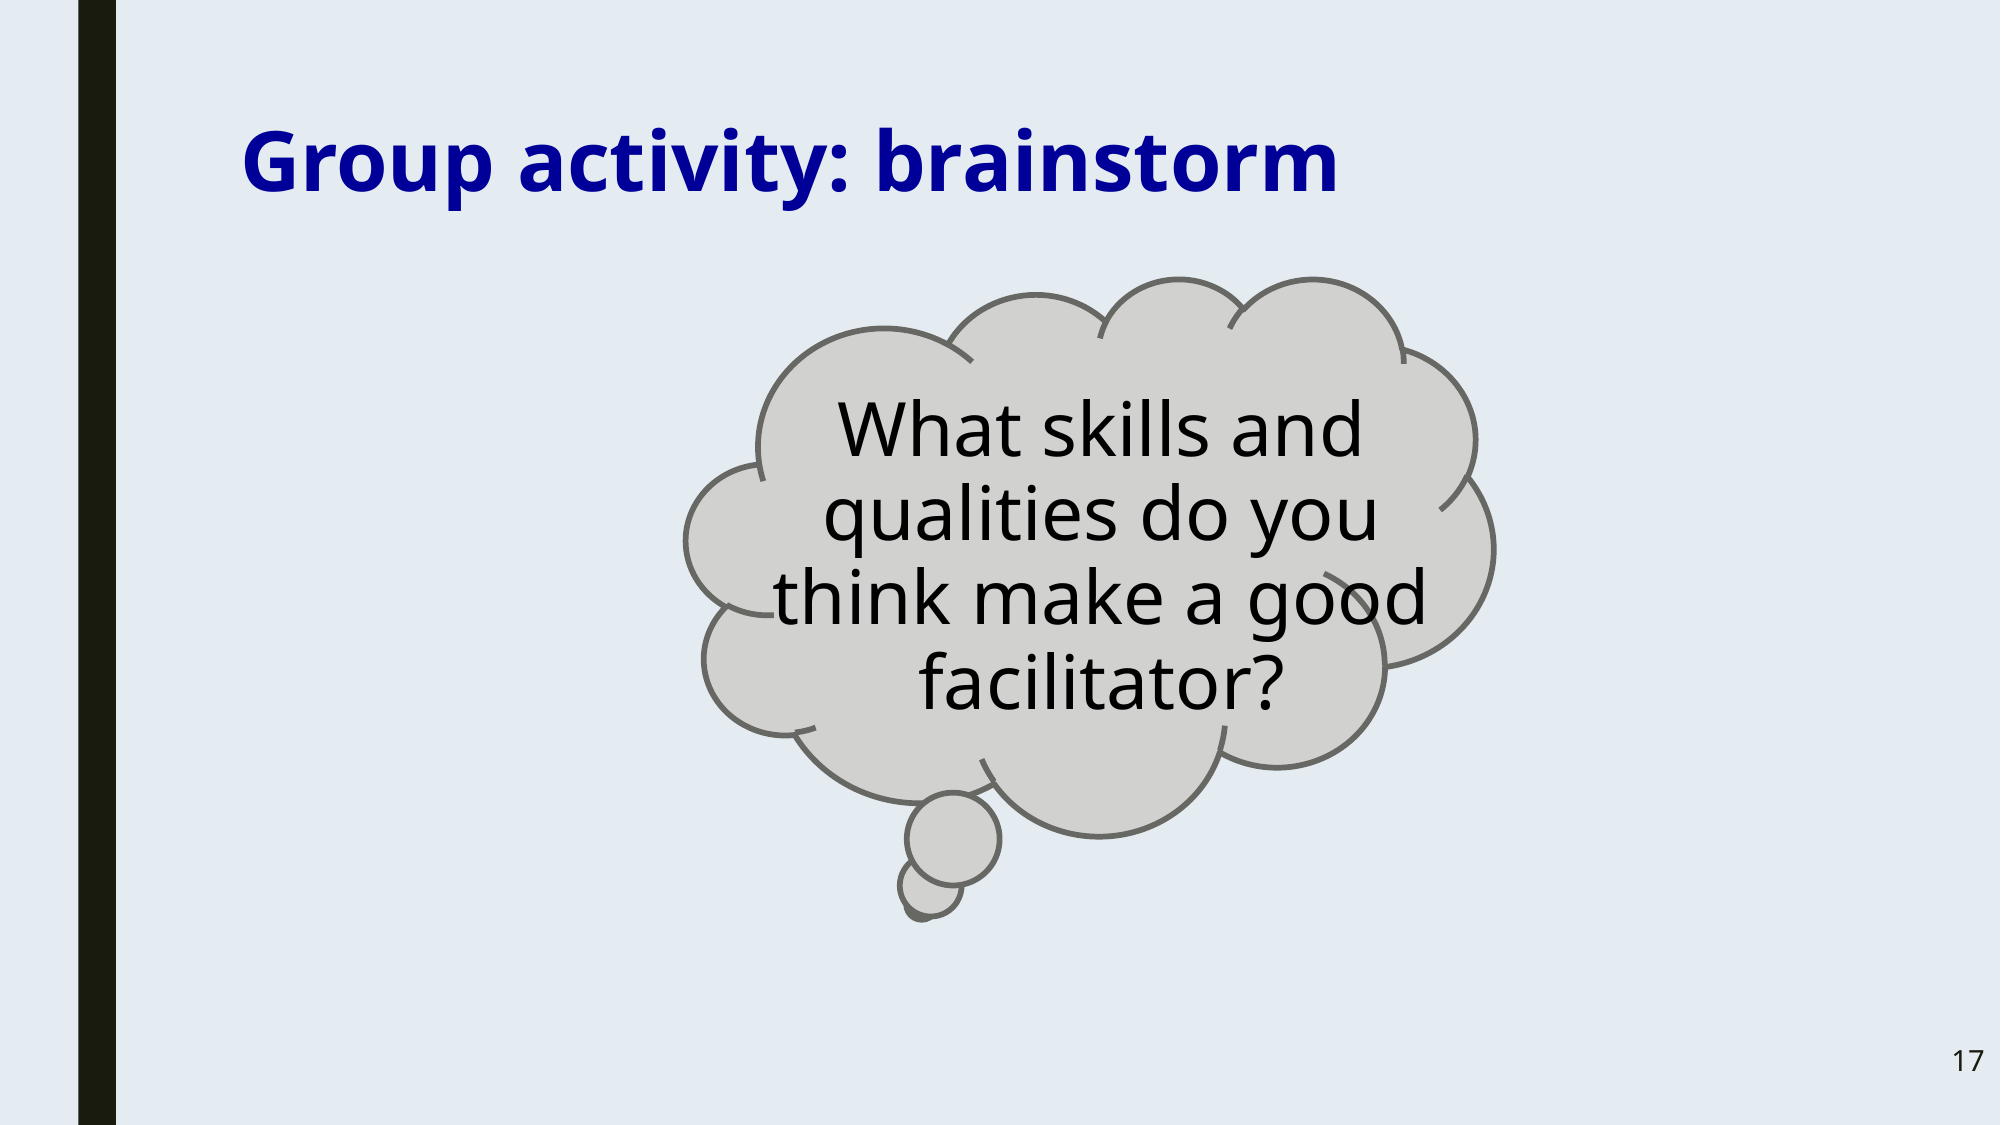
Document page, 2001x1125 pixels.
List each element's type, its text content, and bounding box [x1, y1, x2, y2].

text_box [813, 763, 1219, 923]
text_box [1460, 384, 1497, 635]
text_box [776, 357, 1457, 380]
text_box [1235, 763, 1319, 771]
title Group activity: brainstorm [225, 112, 1800, 357]
list What skills and qualities do you think make a good facilitator? [743, 380, 1460, 763]
slide_number 17 [1851, 999, 2000, 1125]
text_box [682, 464, 743, 728]
